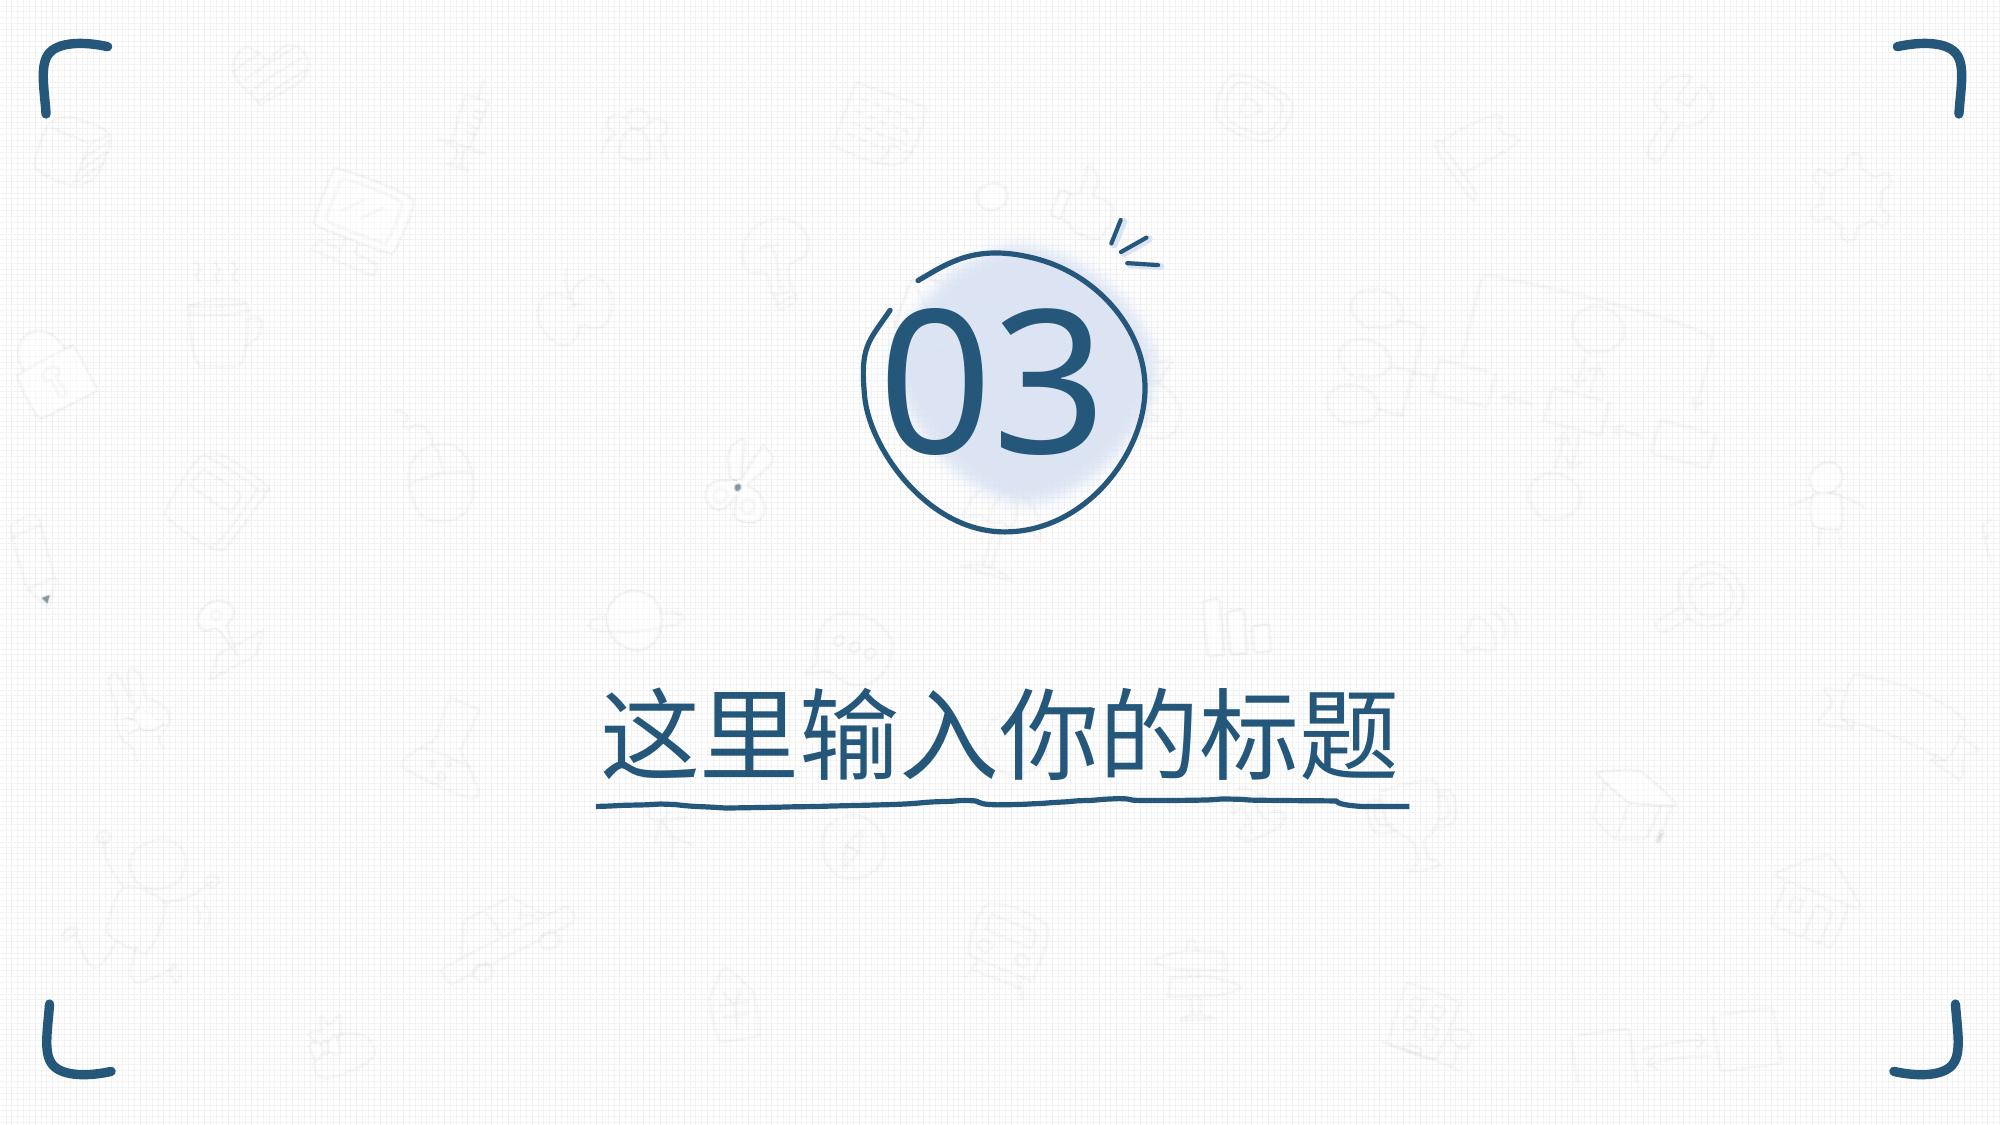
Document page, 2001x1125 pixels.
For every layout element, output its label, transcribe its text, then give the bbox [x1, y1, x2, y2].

list 这里输入你的标题 [554, 678, 1446, 936]
